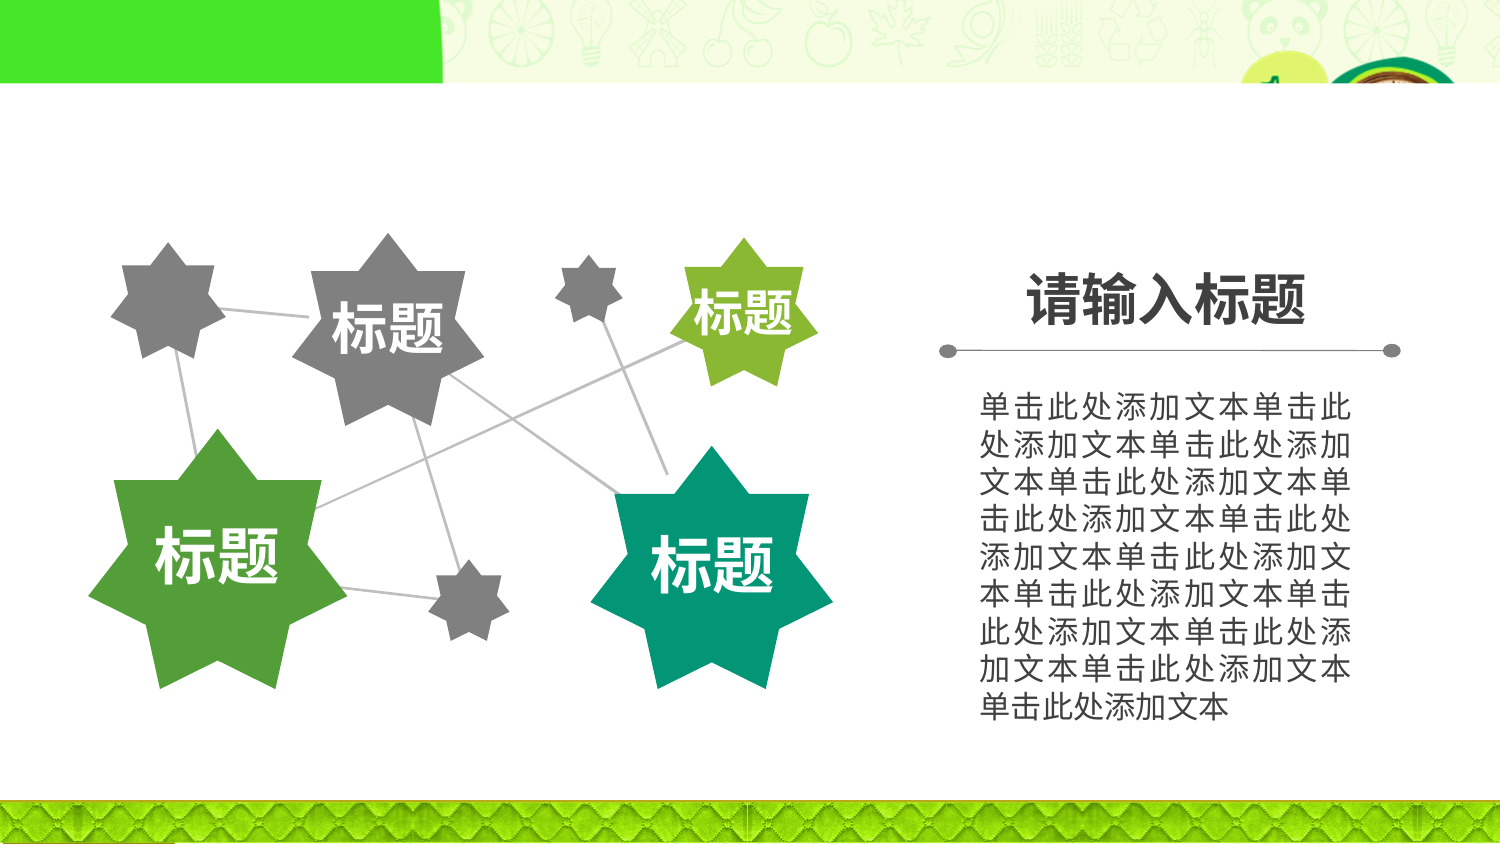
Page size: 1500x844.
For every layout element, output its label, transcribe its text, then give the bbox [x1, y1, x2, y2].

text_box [291, 232, 485, 426]
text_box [590, 445, 834, 690]
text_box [669, 237, 819, 387]
text_box [428, 602, 510, 641]
picture [0, 0, 1500, 83]
text_box 请输入标题 [952, 258, 1380, 338]
text_box [110, 242, 216, 359]
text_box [940, 344, 1400, 358]
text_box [170, 304, 698, 602]
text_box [88, 428, 348, 690]
text_box 单击此处添加文本单击此处添加文本单击此处添加文本单击此处添加文本单击此处添加文本单击此处添加文本单击此处添加文本单击此处添加文本单击此处添加文本单击此处添加文本单击此处添加文本单击此处添加文本 [968, 381, 1364, 730]
text_box [554, 254, 623, 304]
picture [0, 800, 1500, 844]
